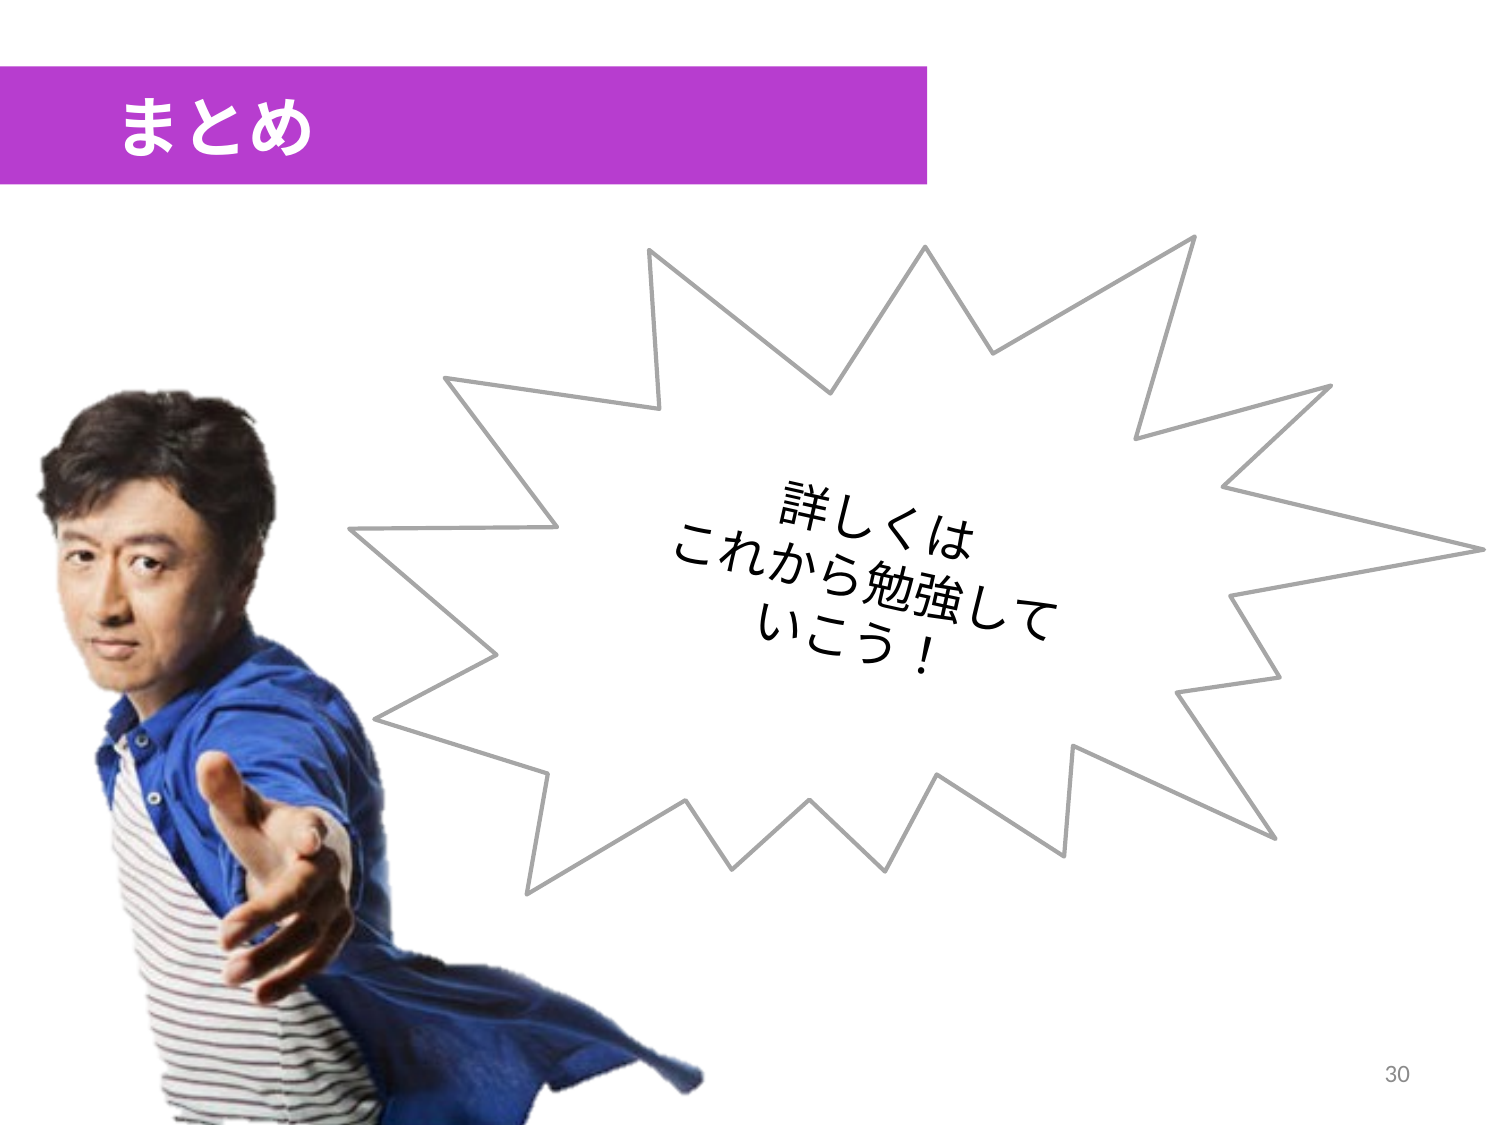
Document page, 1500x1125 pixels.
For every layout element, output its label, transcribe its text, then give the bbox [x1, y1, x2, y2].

slide_number 30 [1074, 1042, 1425, 1103]
text_box まとめ [0, 64, 929, 186]
text_box 詳しくは これから勉強していこう！ [839, 234, 1487, 874]
picture [0, 376, 858, 1125]
text_box 詳しくは これから勉強していこう！ [646, 248, 811, 375]
